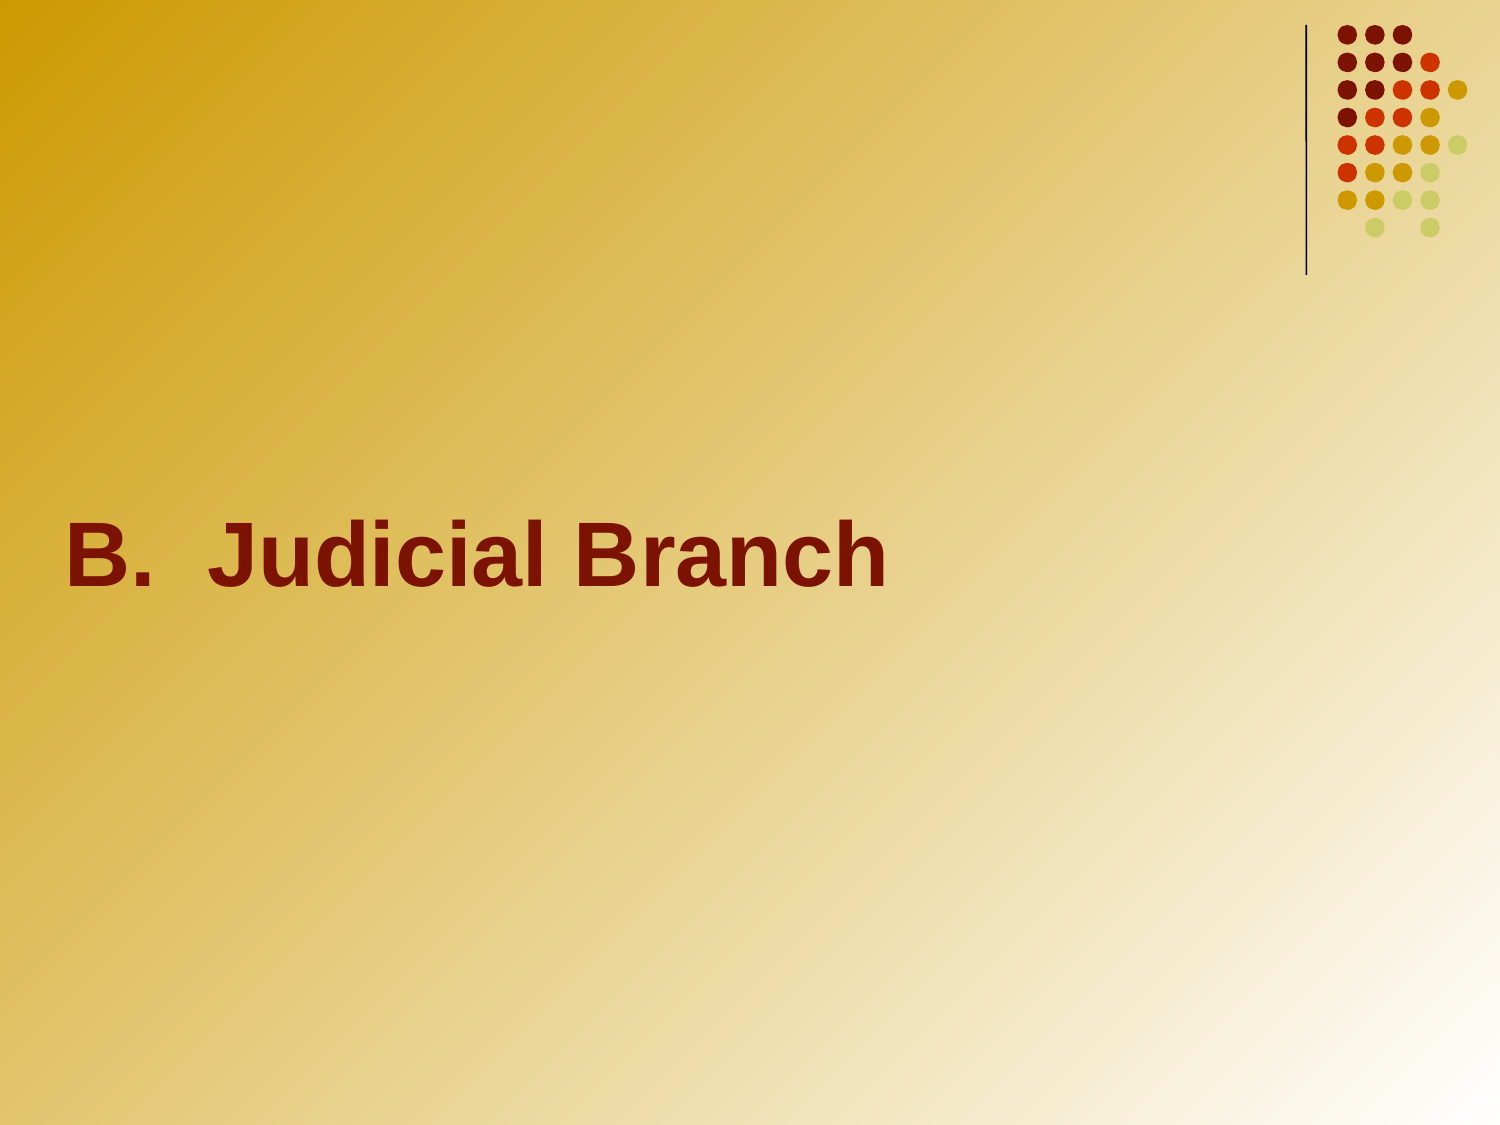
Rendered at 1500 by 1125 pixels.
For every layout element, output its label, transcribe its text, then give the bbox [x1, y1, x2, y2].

text_box B. Judicial Branch [50, 487, 1363, 613]
